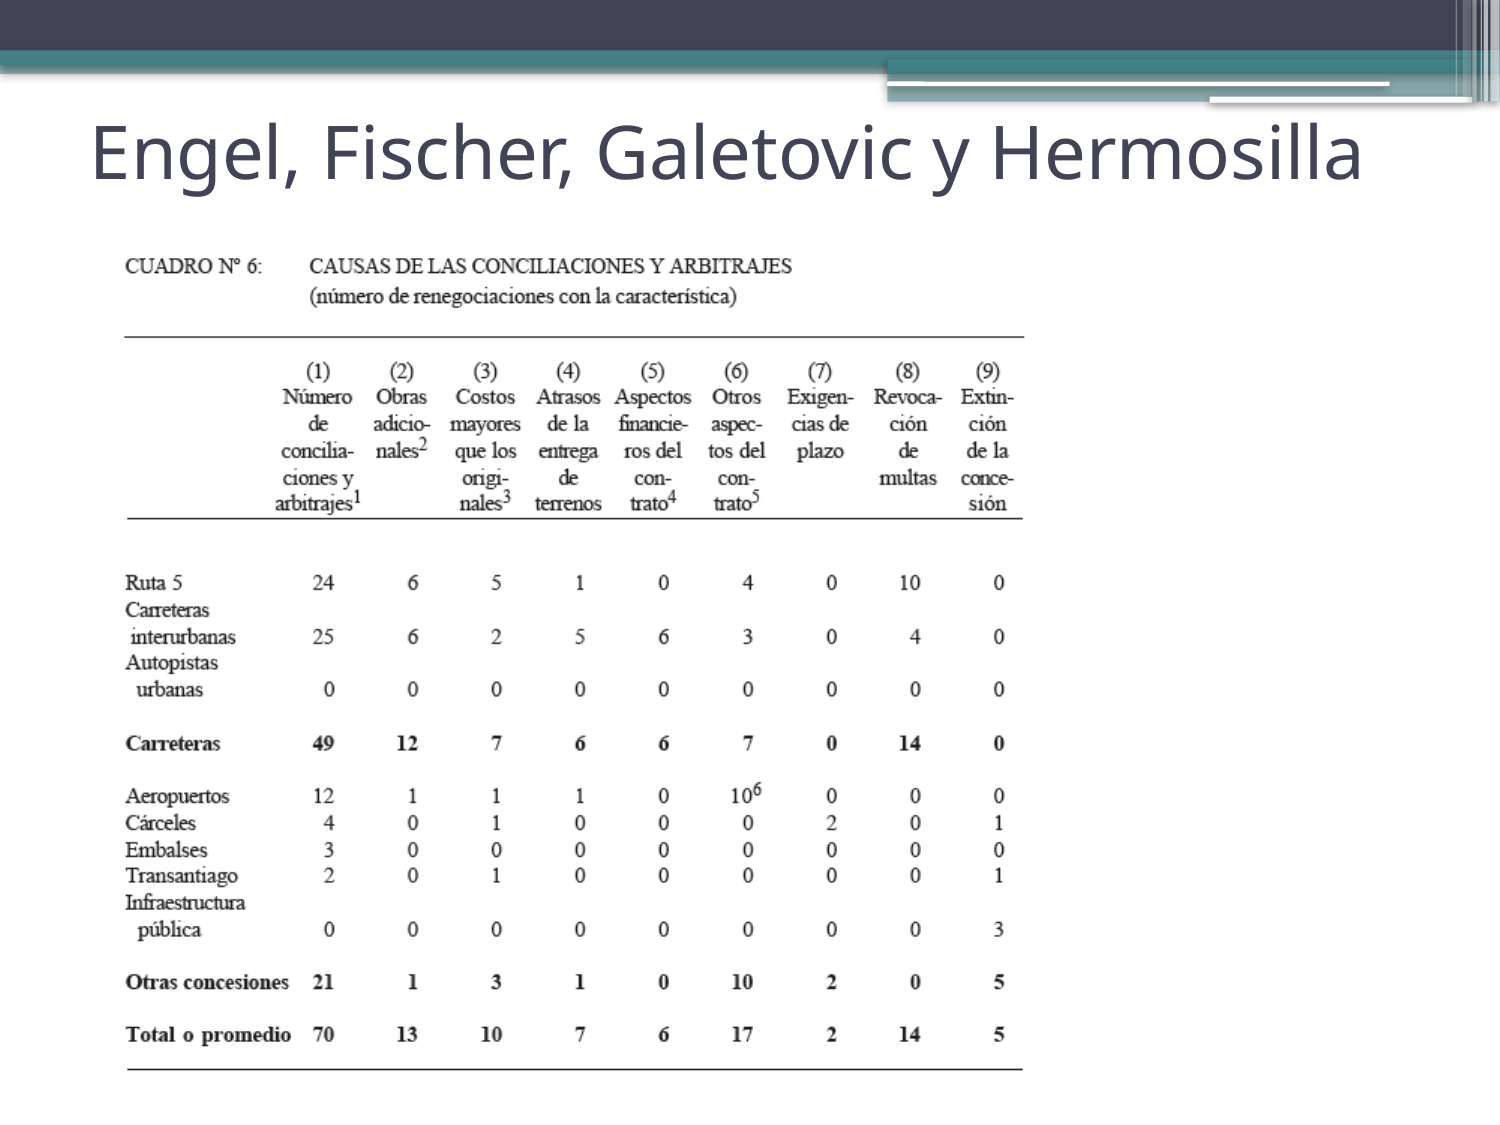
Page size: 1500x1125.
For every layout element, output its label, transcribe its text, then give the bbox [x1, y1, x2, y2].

picture [87, 224, 1051, 1088]
title Engel, Fischer, Galetovic y Hermosilla [75, 62, 1425, 238]
